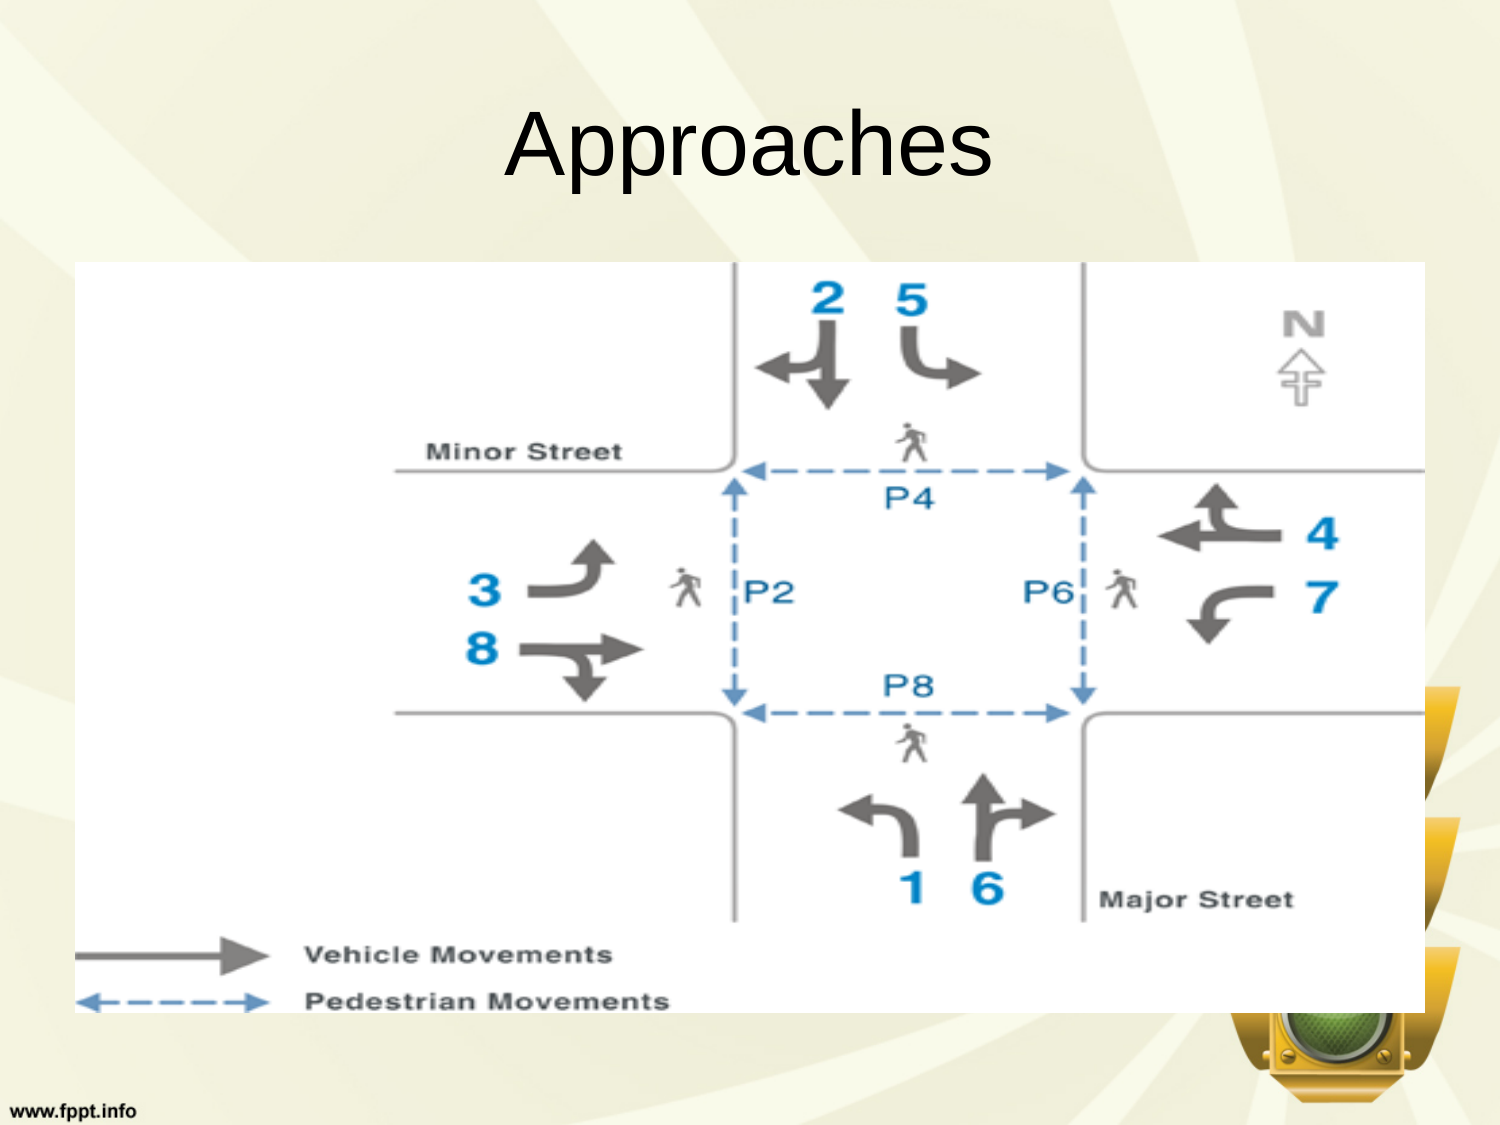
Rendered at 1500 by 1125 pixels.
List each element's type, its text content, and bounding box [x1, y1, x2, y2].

picture [0, 0, 1500, 1125]
title Approaches [75, 45, 1425, 233]
